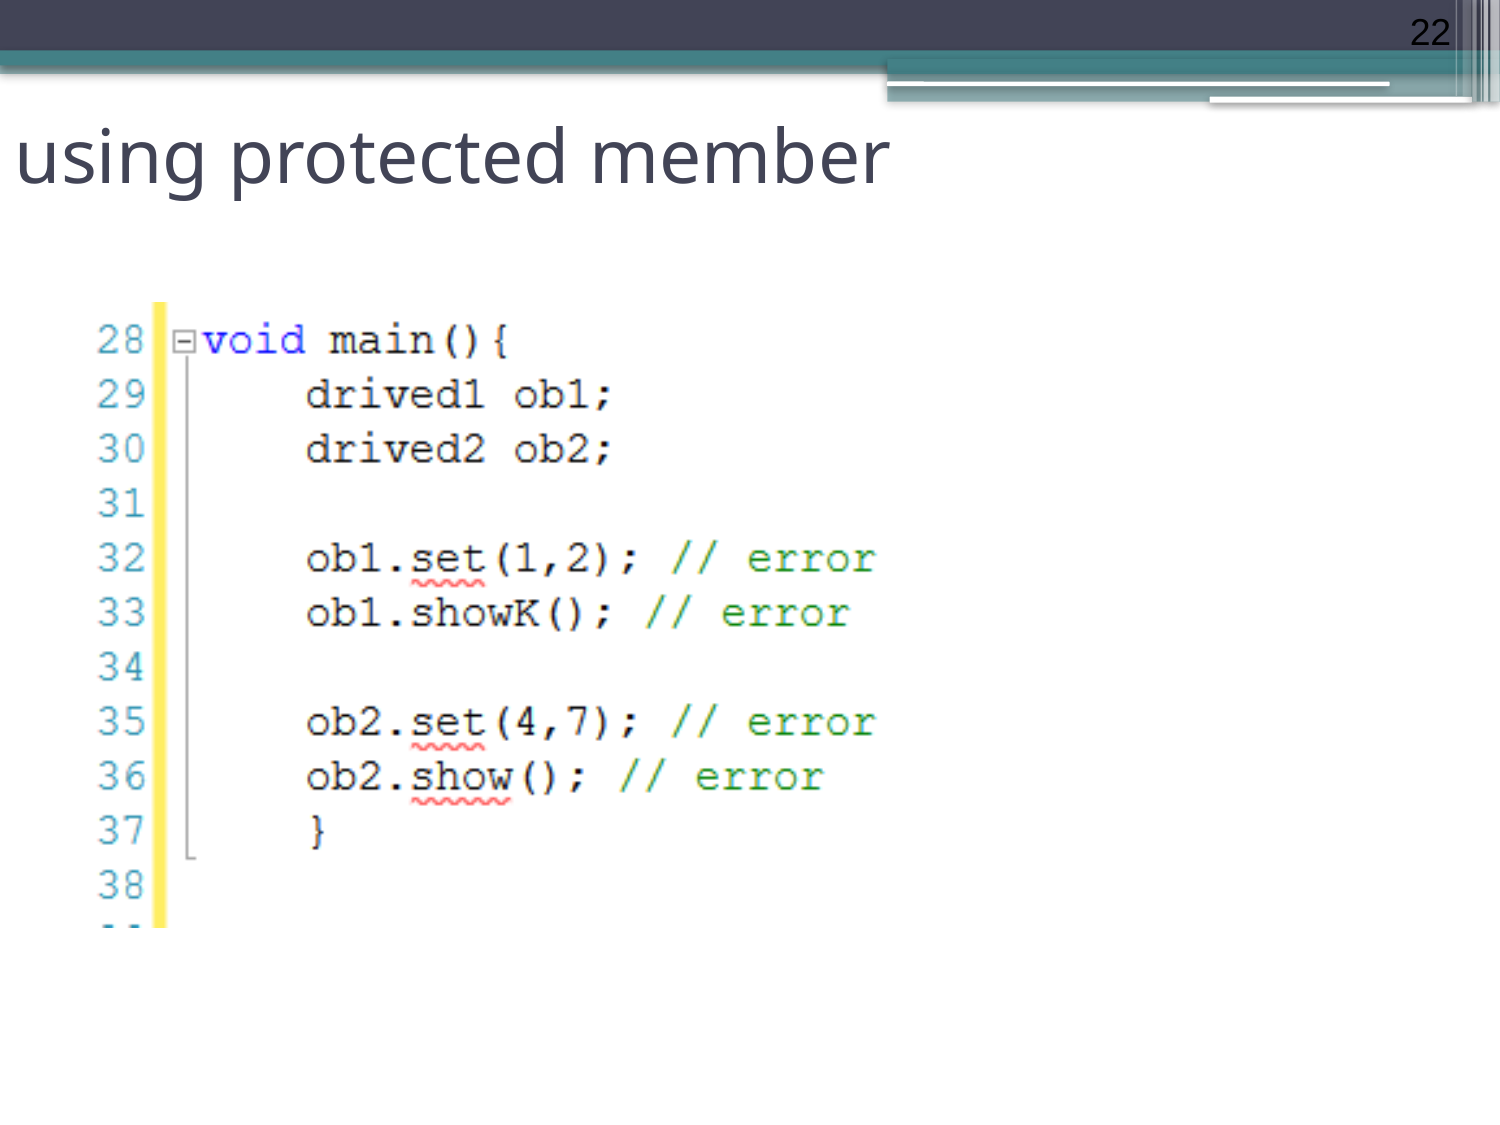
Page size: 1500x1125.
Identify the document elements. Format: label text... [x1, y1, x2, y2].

picture [40, 302, 1036, 929]
slide_number 22 [1341, 0, 1466, 61]
title using protected member [0, 66, 1350, 242]
